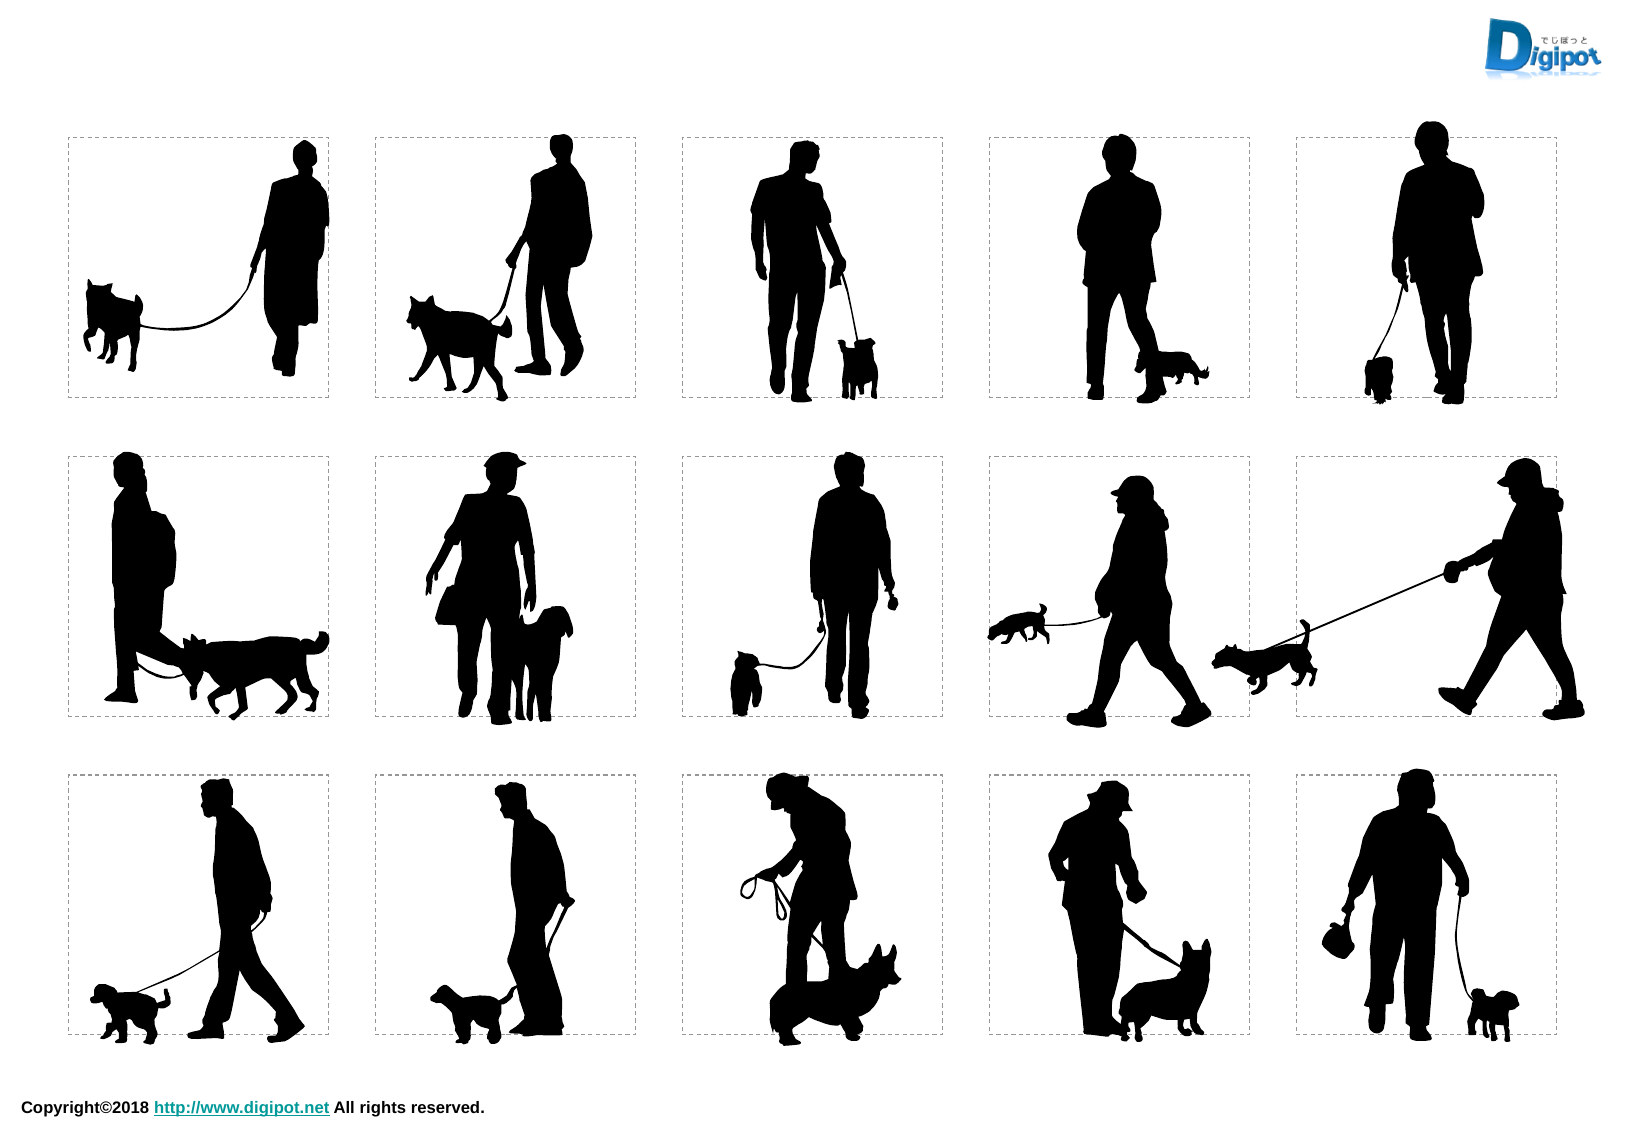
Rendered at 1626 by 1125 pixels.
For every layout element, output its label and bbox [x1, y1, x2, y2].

text_box [90, 778, 305, 1045]
text_box [1211, 458, 1585, 721]
text_box [740, 772, 902, 1046]
text_box [104, 451, 330, 721]
text_box [1048, 780, 1212, 1042]
text_box [987, 475, 1212, 728]
text_box [1321, 768, 1520, 1042]
text_box [430, 782, 575, 1045]
text_box [730, 451, 899, 719]
picture [1485, 18, 1602, 82]
text_box [406, 133, 593, 402]
text_box [1077, 133, 1210, 404]
text_box [750, 140, 879, 403]
text_box [1364, 121, 1485, 405]
text_box [83, 140, 330, 377]
text_box [425, 451, 574, 726]
